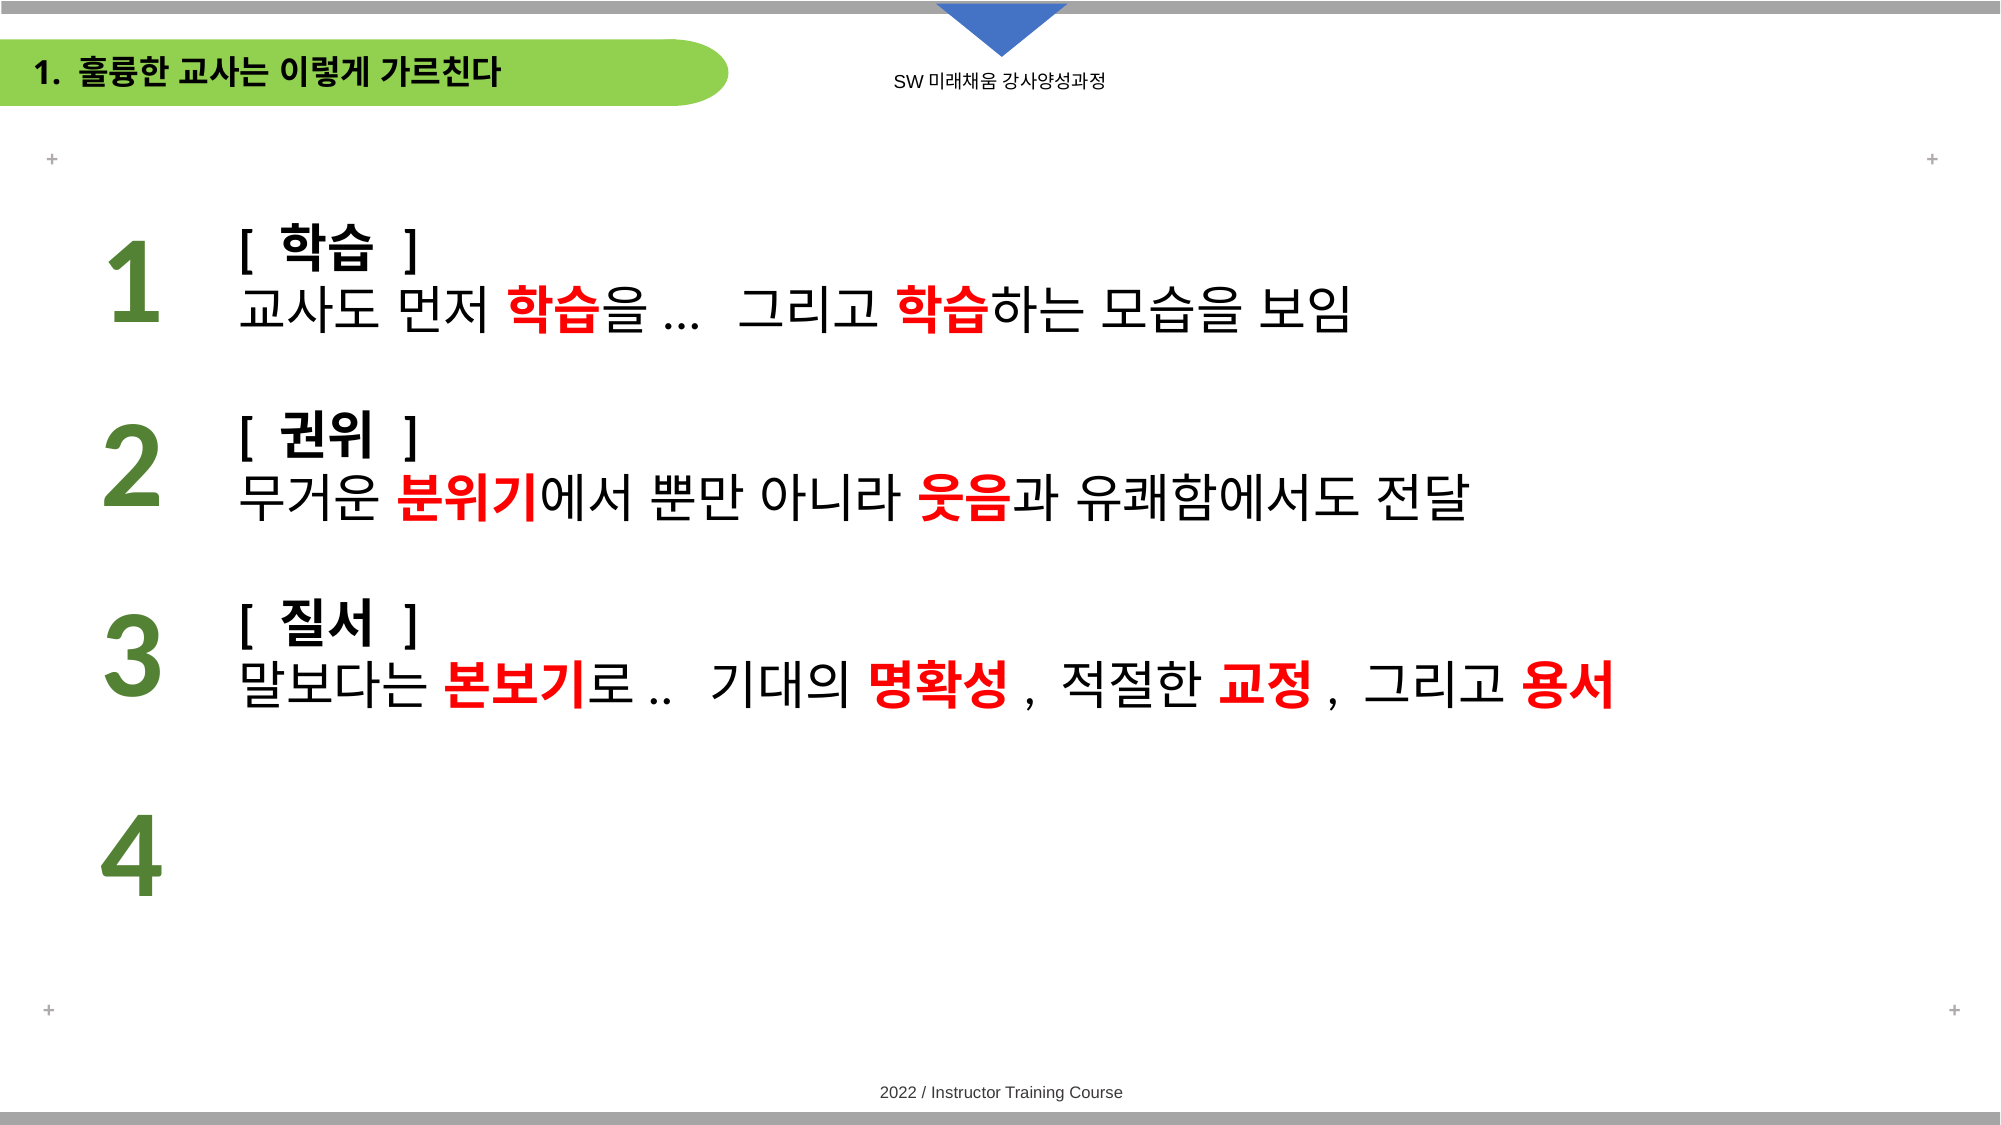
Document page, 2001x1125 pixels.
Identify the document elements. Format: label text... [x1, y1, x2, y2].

text_box 4 [86, 764, 296, 930]
title 1. 훌륭한 교사는 이렇게 가르친다 [18, 41, 686, 107]
text_box [ 학습 ] 교사도 먼저 학습을... 그리고 학습하는 모습을 보임 [ 권위 ] 무거운 분위기에서 뿐만 아니라 웃음과 유쾌함에서도 전달 [ 질서 ] 말보다는 본보기로.. 기대의 명확성, 적절한 교정, 그리고 용서 [ 연민 ] 왜 데이터를 적극적으로 활용해야 하는가? [223, 207, 1938, 910]
text_box 1 [86, 190, 296, 356]
text_box 2 [86, 374, 296, 540]
text_box 3 [86, 563, 296, 729]
